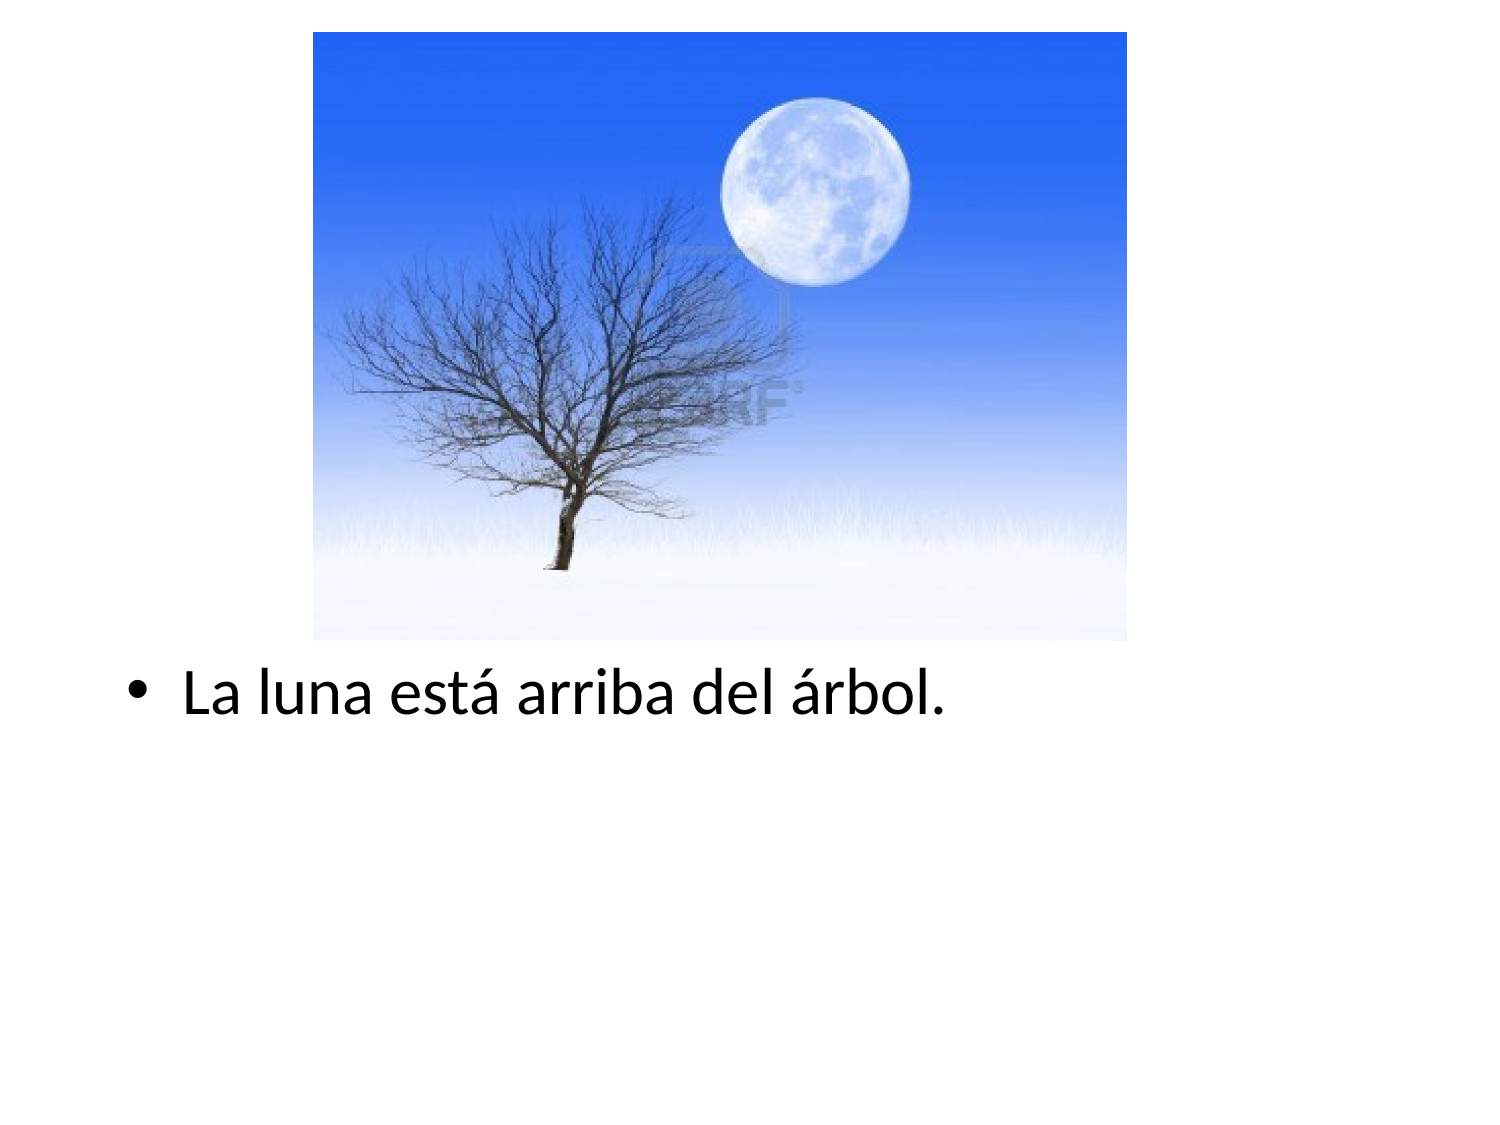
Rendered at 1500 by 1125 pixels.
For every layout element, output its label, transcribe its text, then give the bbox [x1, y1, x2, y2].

list La luna está arriba del árbol. [111, 640, 1274, 1026]
picture [313, 32, 1128, 642]
